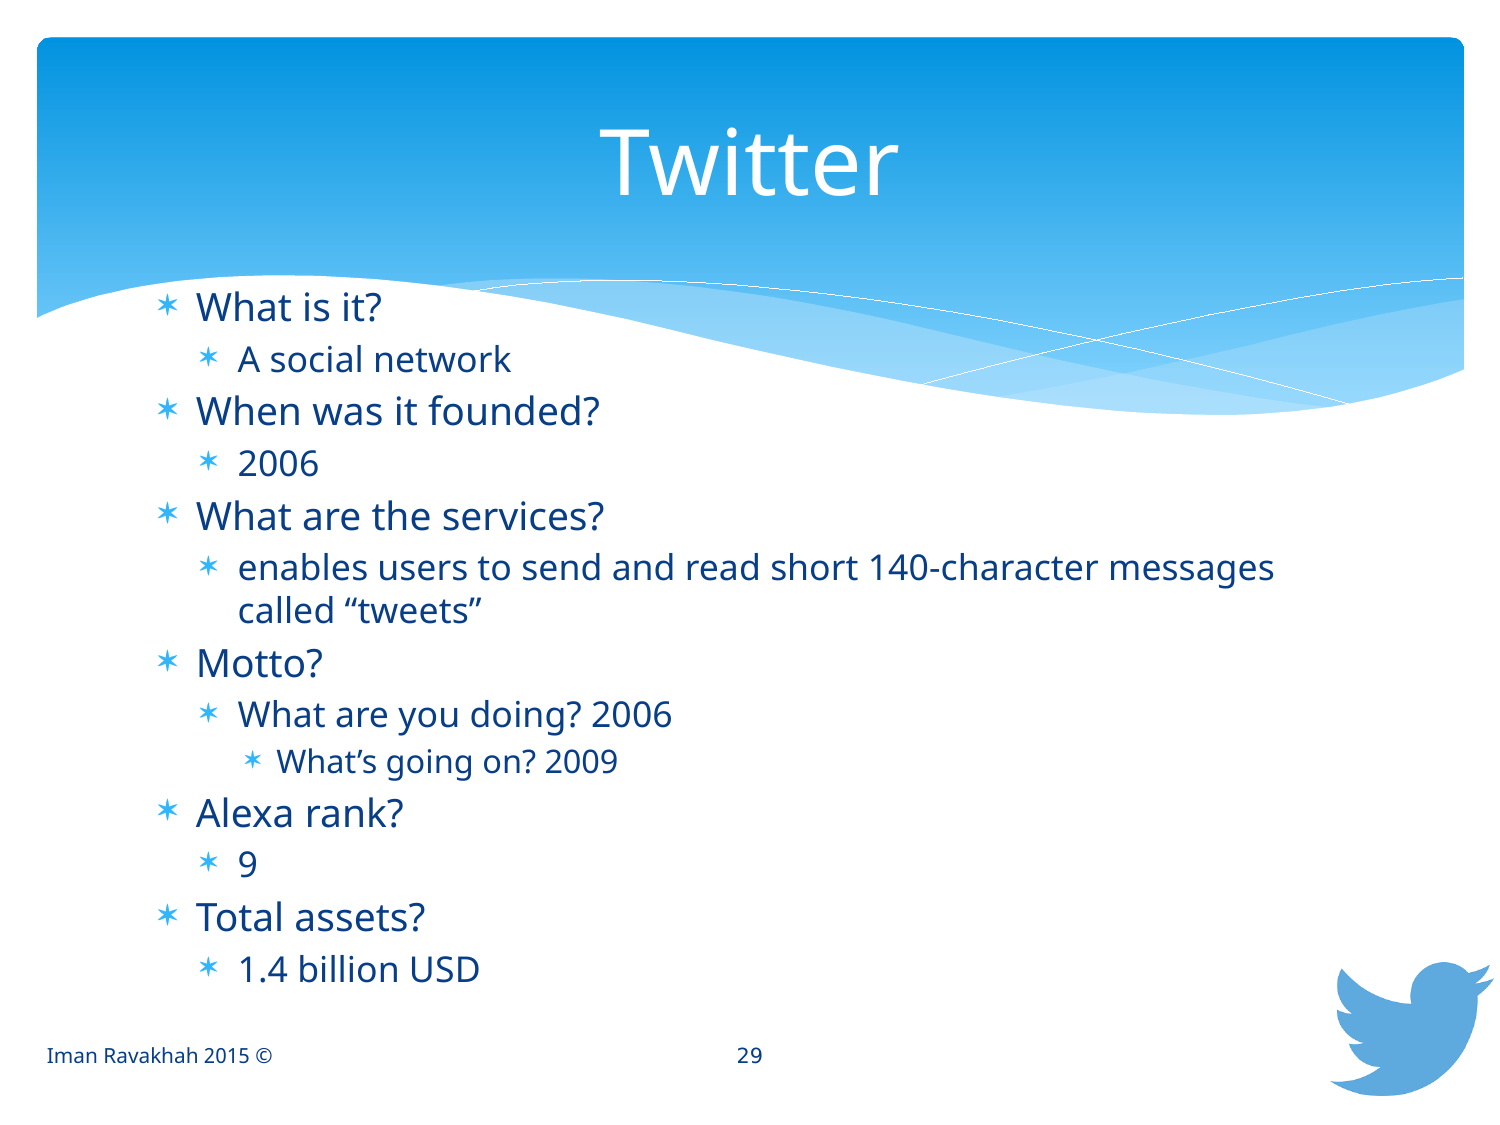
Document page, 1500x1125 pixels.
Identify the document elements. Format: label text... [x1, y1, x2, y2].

picture [1330, 962, 1495, 1096]
title Twitter [75, 55, 1425, 261]
footer © 2015 Iman Ravakhah [31, 1025, 653, 1086]
list What is it? A social network When was it founded? 2006 What are the services? enables users to send and read short 140-character messages called “tweets” Motto? What are you doing? 2006 What’s going on? 2009 Alexa rank? 9 Total assets? 1.4 billion USD [143, 275, 1359, 1005]
slide_number 29 [654, 1025, 846, 1086]
